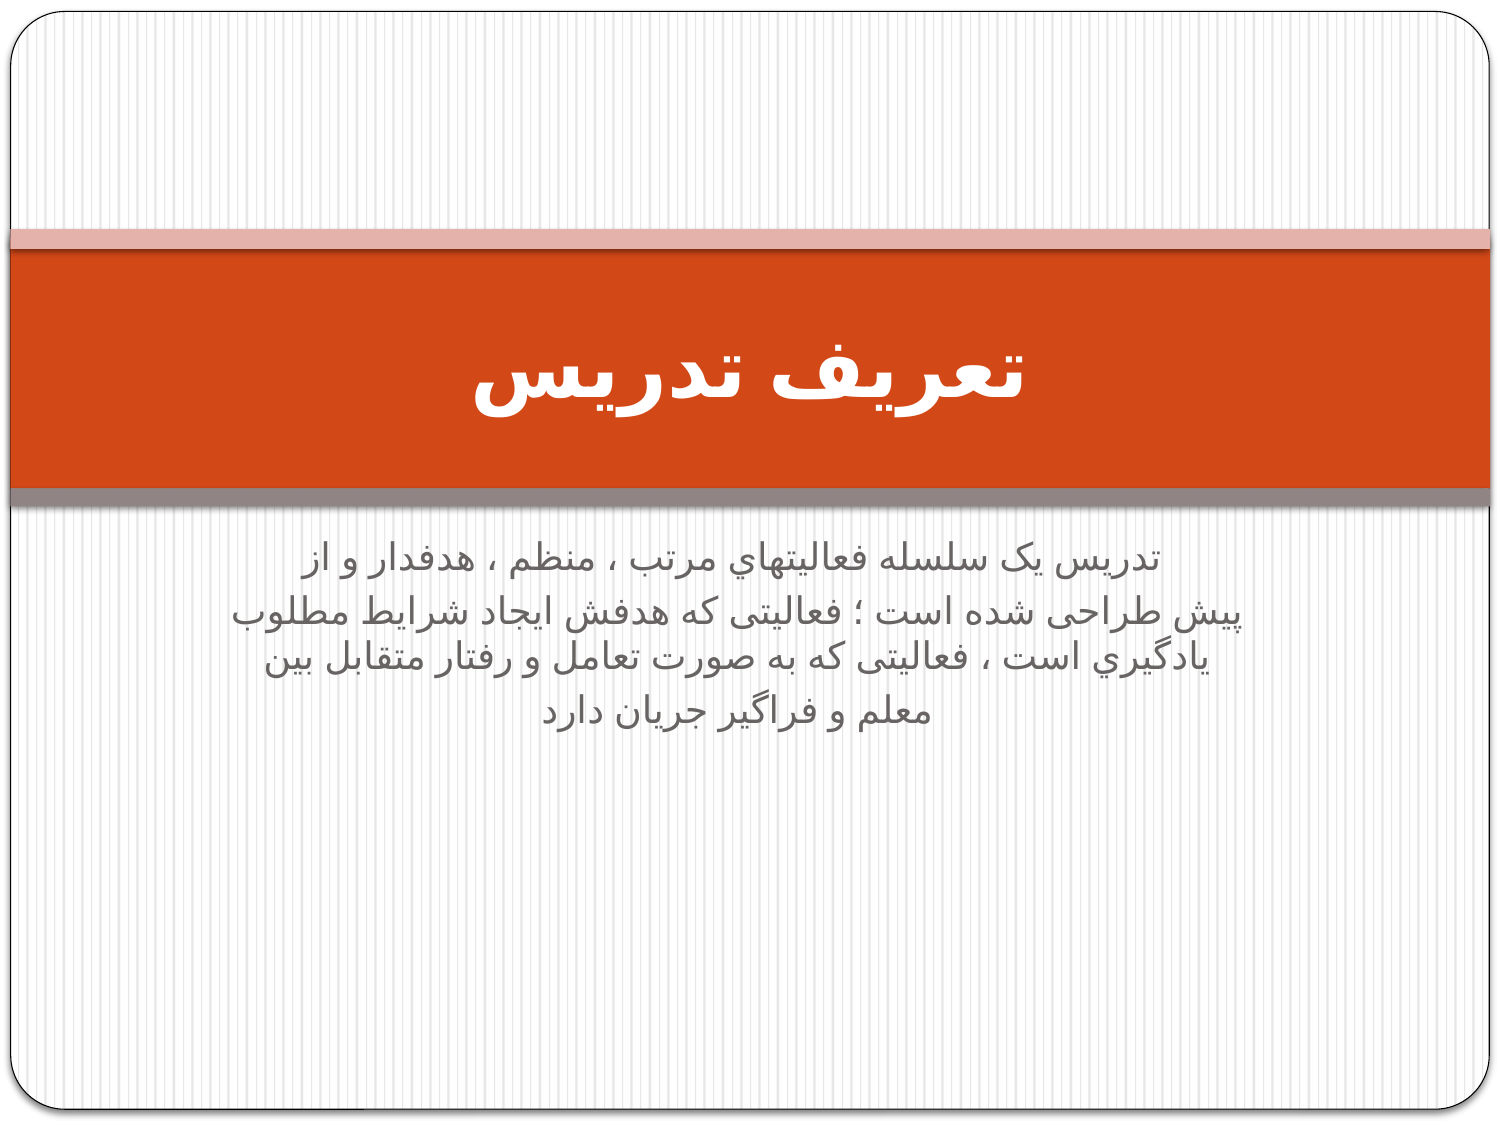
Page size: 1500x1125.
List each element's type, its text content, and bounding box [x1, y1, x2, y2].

title تعریف تدریس [75, 247, 1425, 489]
subtitle تدریس یک سلسله فعالیتهاي مرتب ، منظم ، هدفدار و از پیش طراحی شده است ؛ فعالیتی که هدفش ایجاد شرایط مطلوب یادگیري است ، فعالیتی که به صورت تعامل و رفتار متقابل بین معلم و فراگیر جریان دارد [212, 525, 1263, 788]
